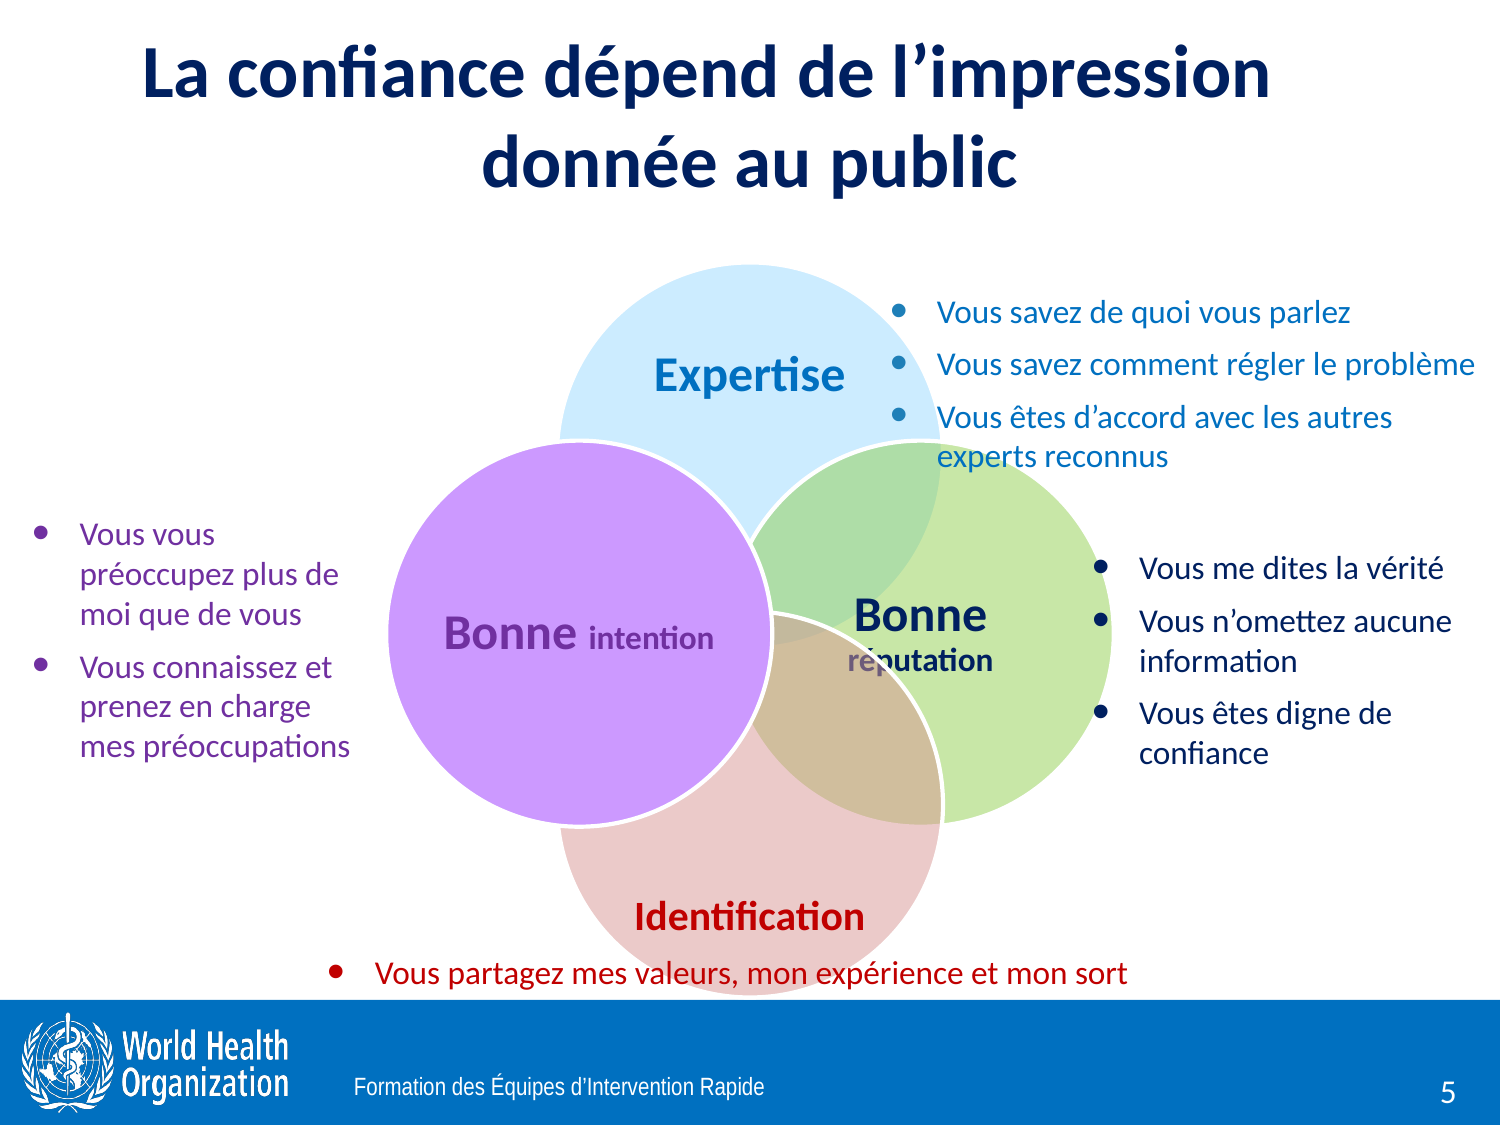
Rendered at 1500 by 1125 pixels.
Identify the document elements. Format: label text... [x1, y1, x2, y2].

text_box Vous vous préoccupez plus de moi que de vous Vous connaissez et prenez en charge mes préoccupations [17, 504, 69, 772]
picture [21, 1012, 288, 1113]
title La confiance dépend de l’impression donnée au public [29, 19, 1471, 207]
text_box Vous savez de quoi vous parlez Vous savez comment régler le problème Vous êtes d’accord avec les autres experts reconnus [1429, 282, 1500, 538]
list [74, 262, 1426, 1006]
text_box Vous me dites la vérité Vous n’omettez aucune information Vous êtes digne de confiance [1429, 538, 1500, 779]
